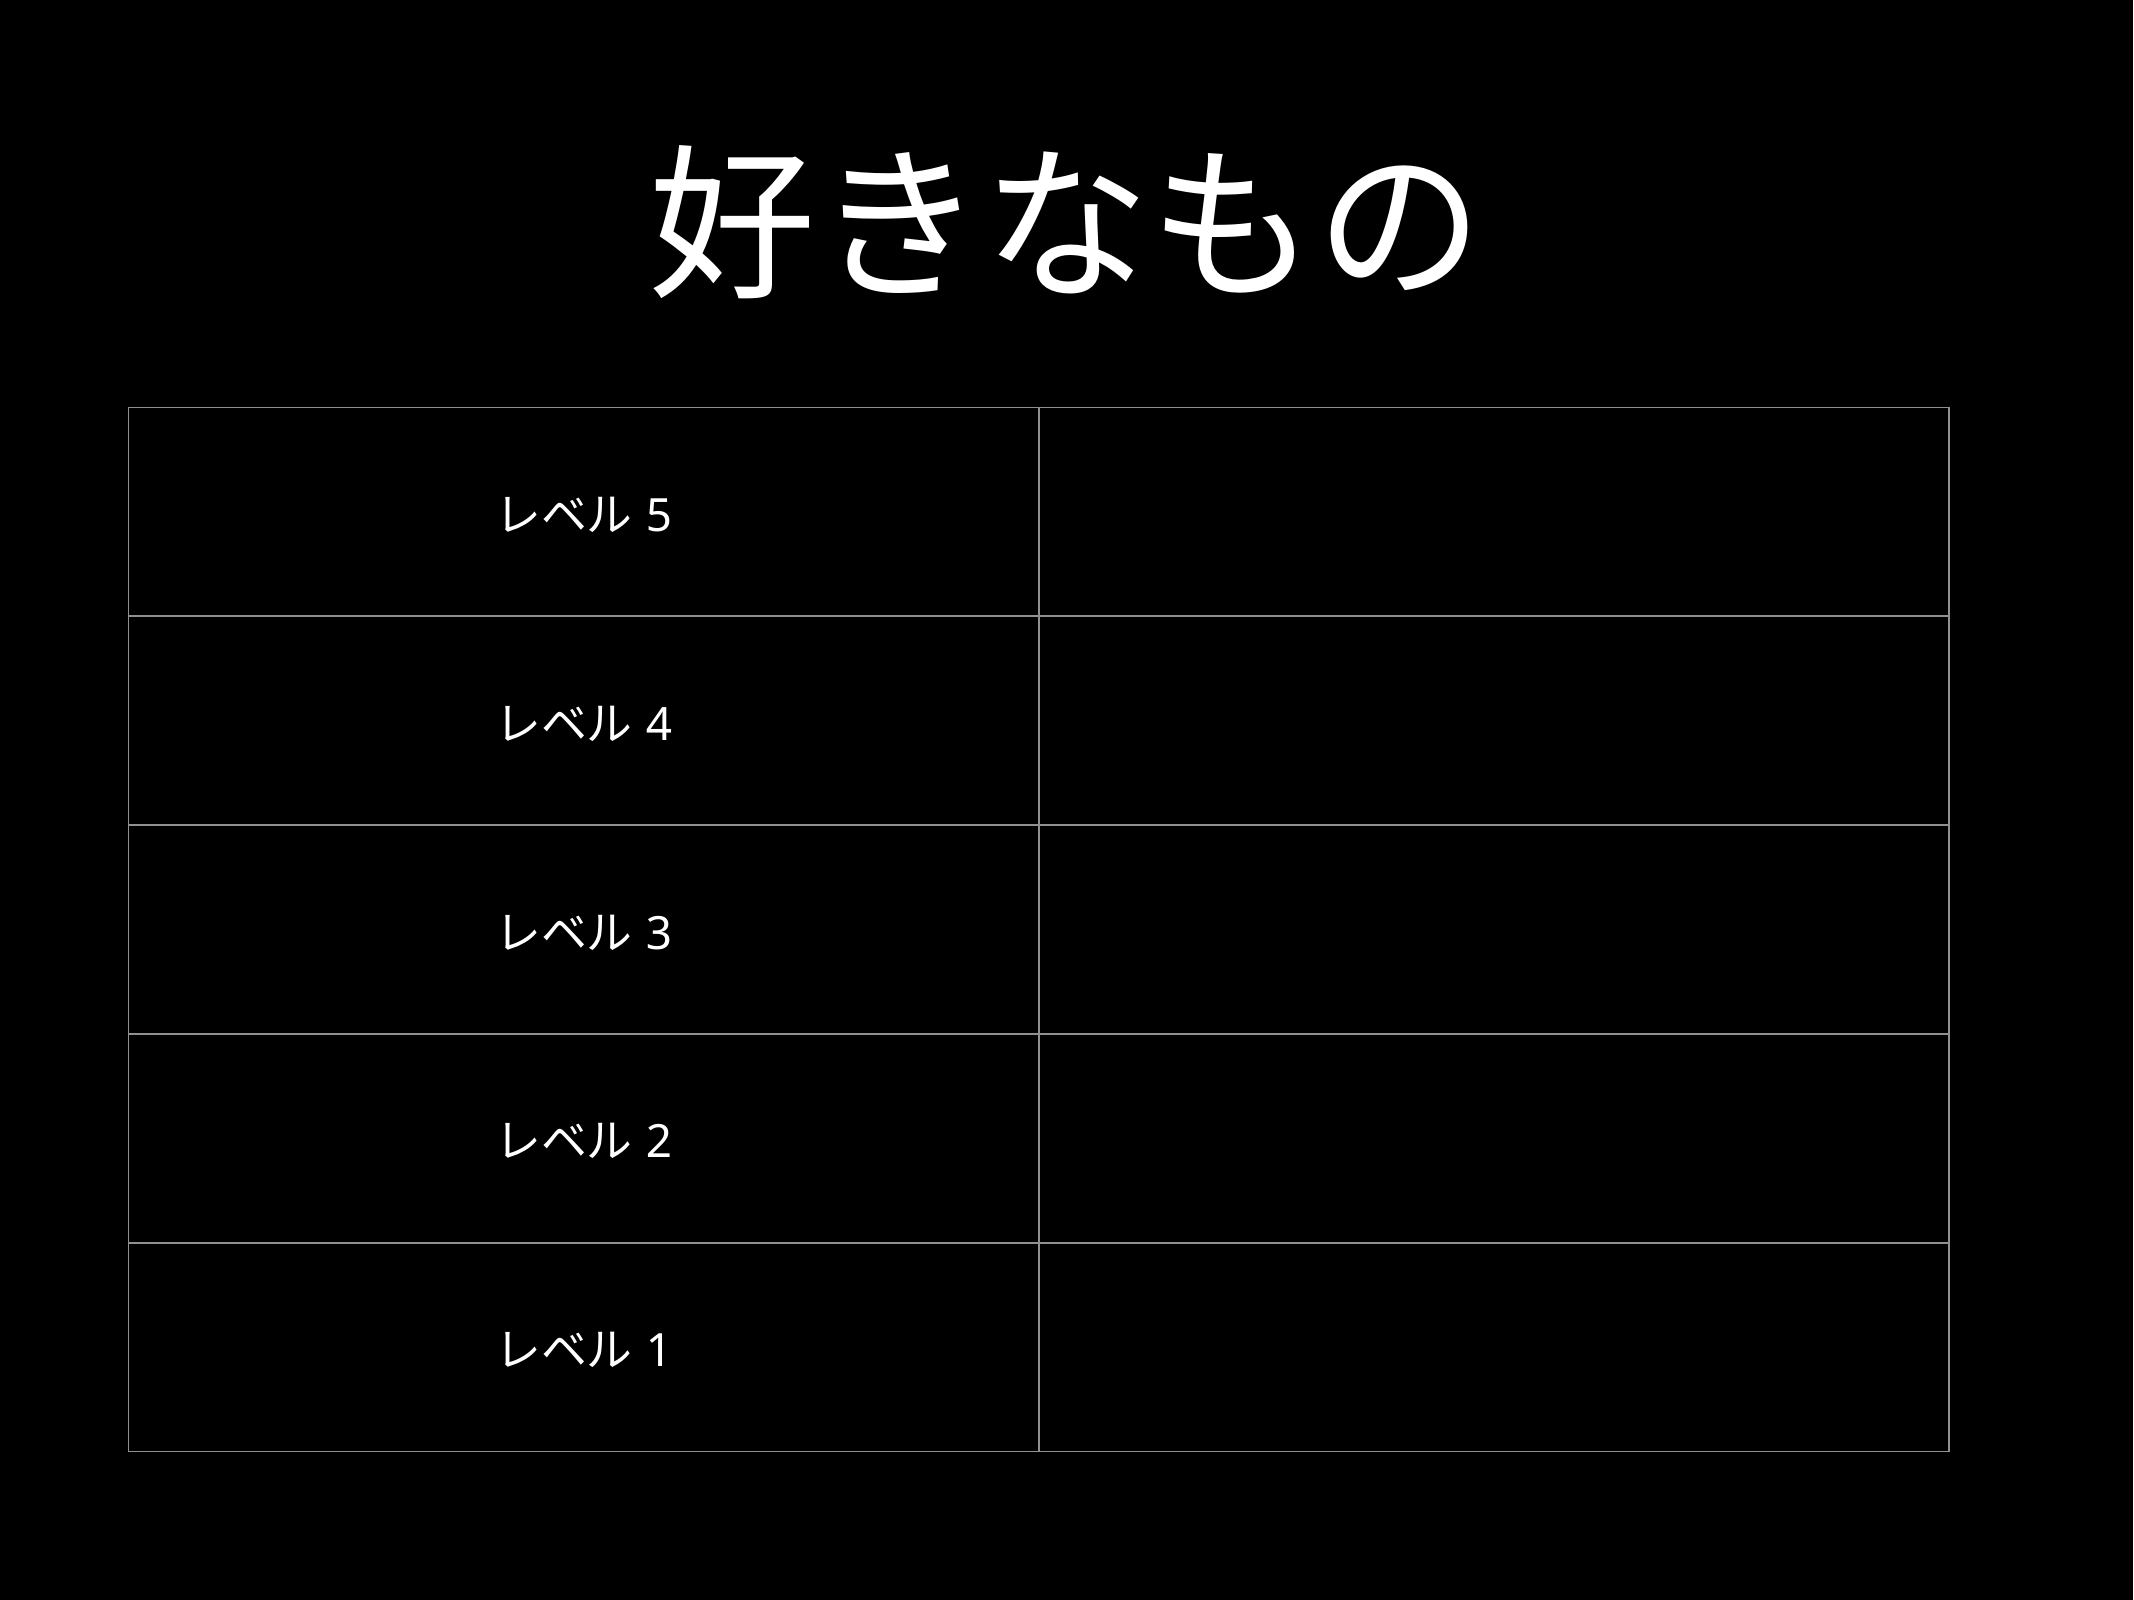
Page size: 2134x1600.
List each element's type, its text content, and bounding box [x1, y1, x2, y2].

table_cell [1040, 1035, 1948, 1242]
table_cell [1040, 617, 1948, 824]
table_cell レベル4 [129, 617, 1038, 824]
table_cell レベル2 [129, 1035, 1038, 1242]
table_cell レベル1 [129, 1244, 1038, 1451]
table_cell [1040, 826, 1948, 1033]
title 好きなもの [155, 41, 1978, 397]
table_header [1040, 408, 1948, 615]
table_cell レベル3 [129, 826, 1038, 1033]
table_cell [1040, 1244, 1948, 1451]
table_header レベル5 [129, 408, 1038, 615]
